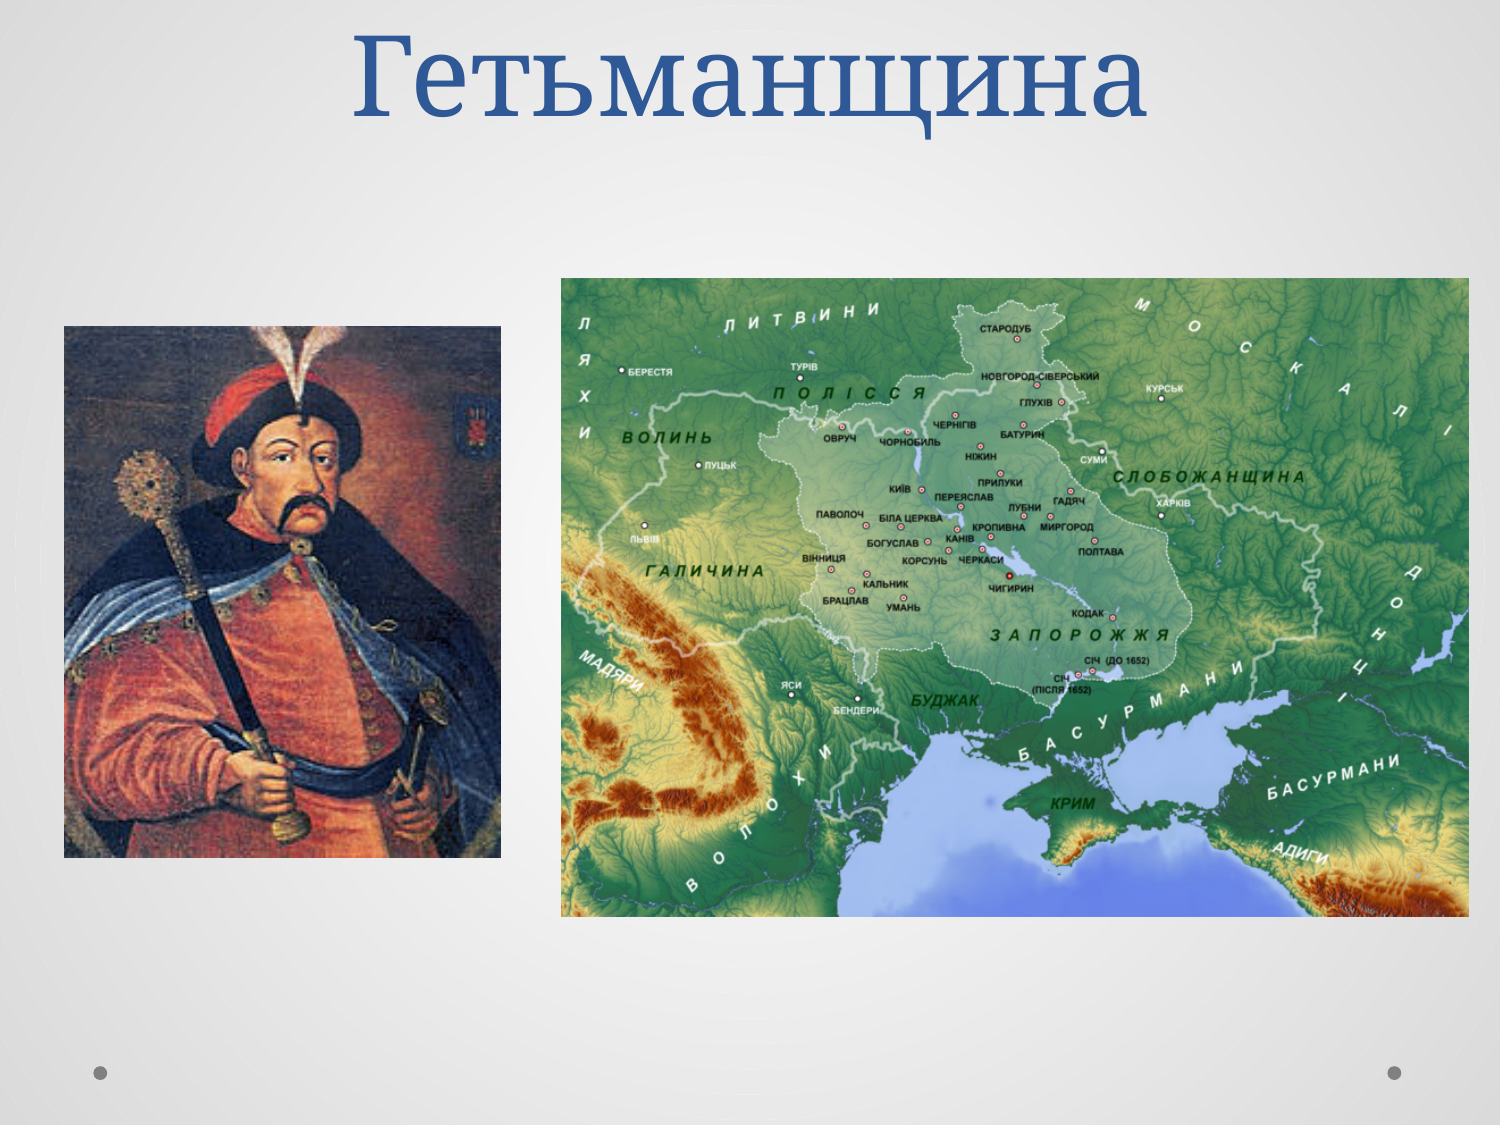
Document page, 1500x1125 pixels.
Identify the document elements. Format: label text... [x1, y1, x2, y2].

picture [64, 326, 501, 859]
picture [560, 277, 1469, 918]
title Гетьманщина [76, 19, 1427, 147]
